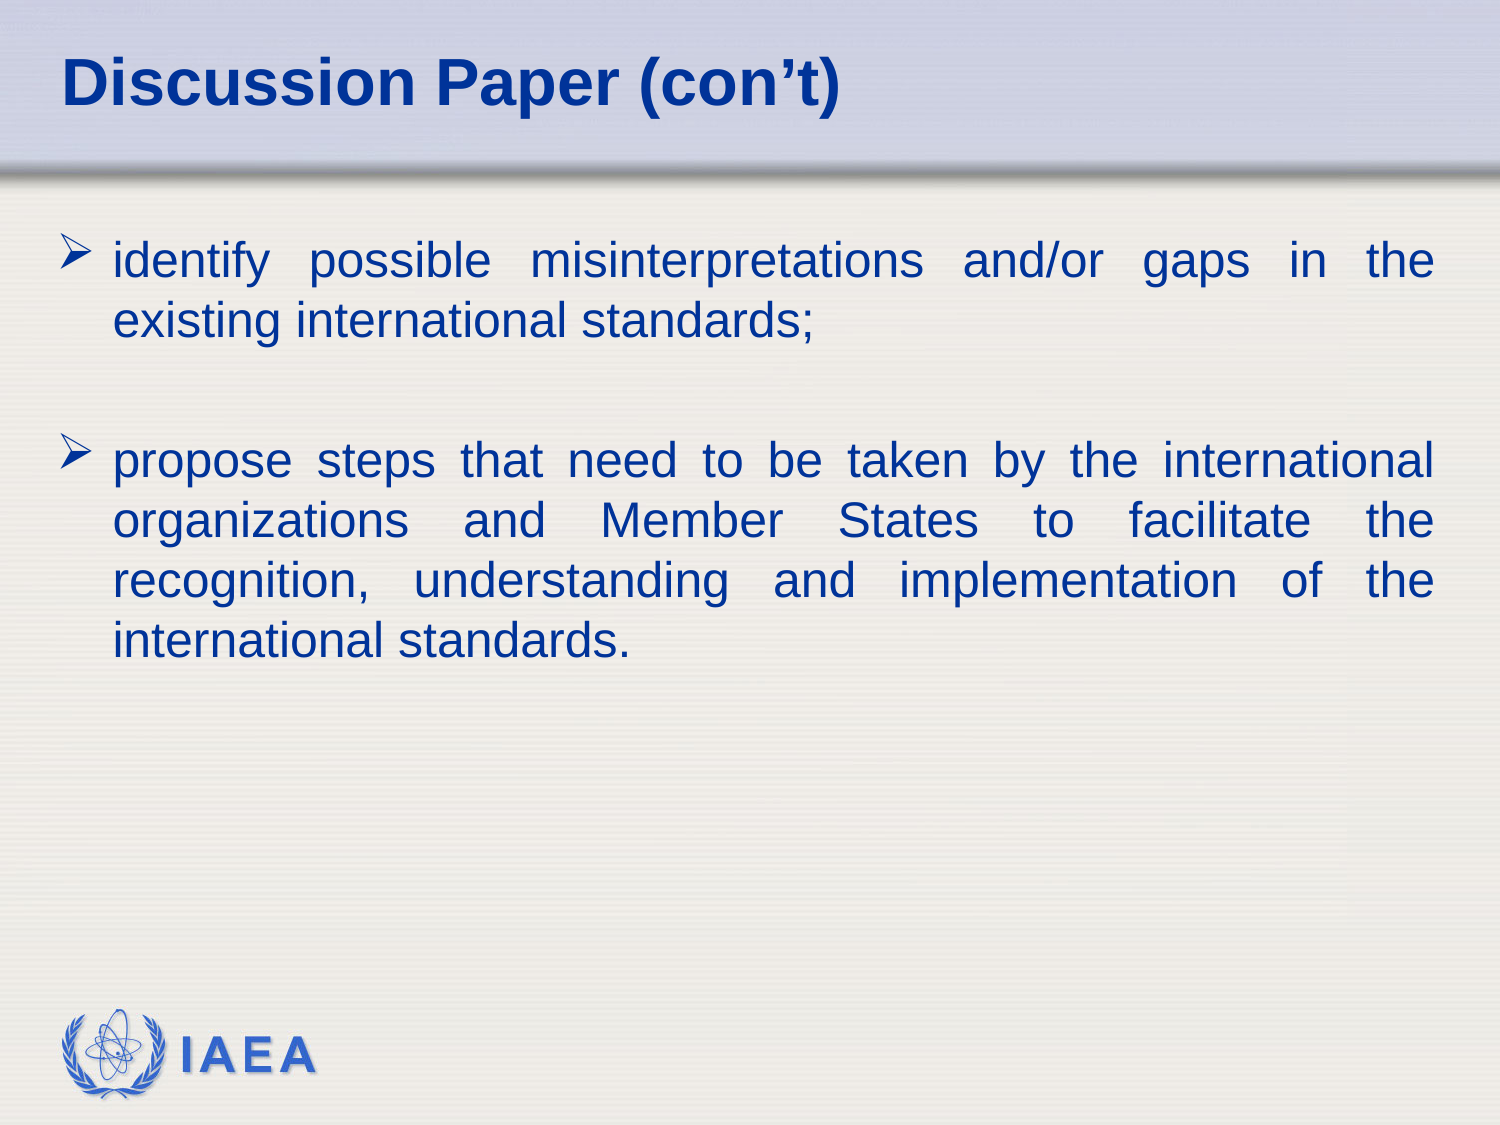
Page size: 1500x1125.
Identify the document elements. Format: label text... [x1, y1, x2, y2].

picture [0, 0, 1500, 1125]
title Discussion Paper (con’t) [46, 16, 1447, 142]
list identify possible misinterpretations and/or gaps in the existing international standards; propose steps that need to be taken by the international organizations and Member States to facilitate the recognition, understanding and implementation of the international standards. [41, 219, 1451, 970]
